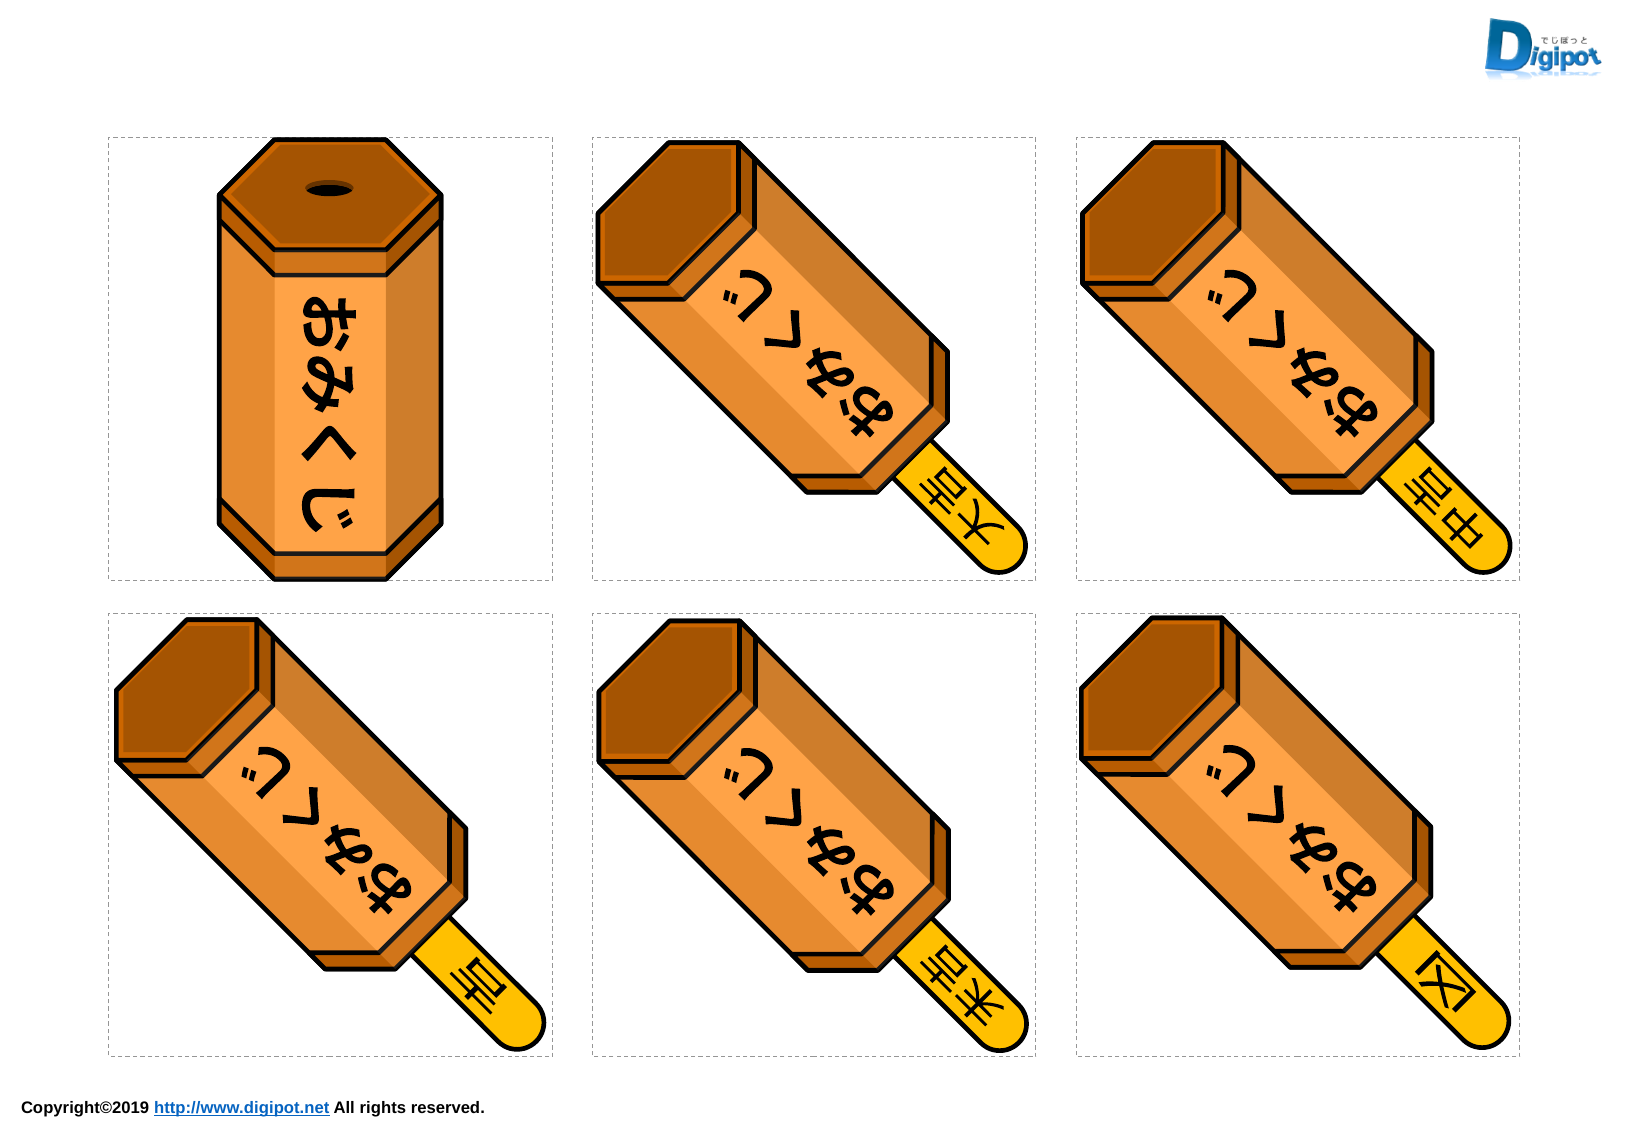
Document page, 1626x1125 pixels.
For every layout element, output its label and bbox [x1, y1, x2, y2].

text_box [673, 120, 962, 599]
text_box [674, 598, 963, 1078]
text_box [1156, 595, 1445, 1075]
text_box [191, 597, 480, 1076]
text_box [1157, 120, 1446, 599]
picture [1485, 18, 1602, 82]
text_box [219, 139, 441, 580]
